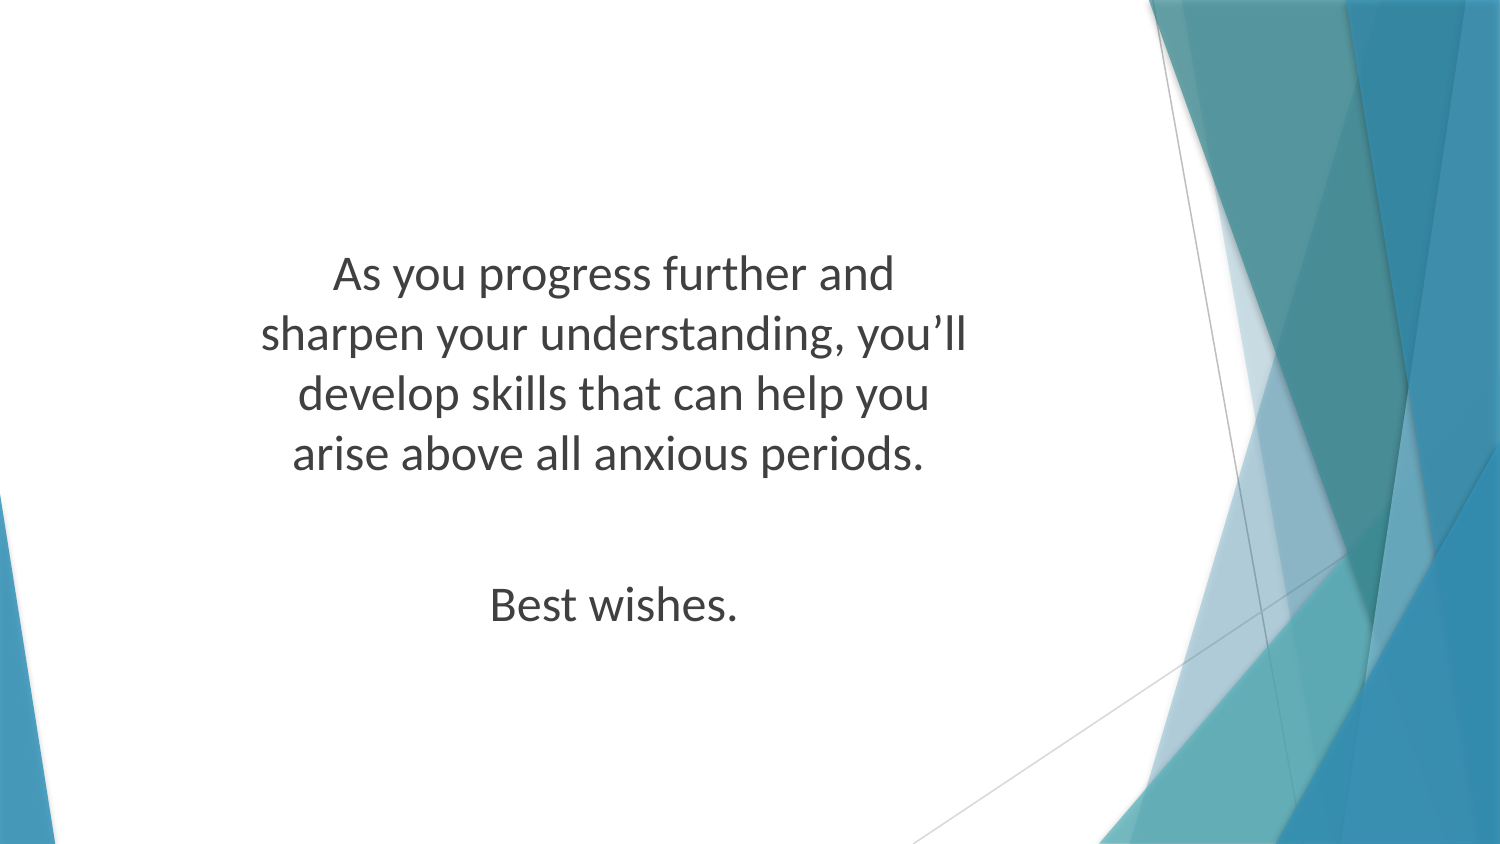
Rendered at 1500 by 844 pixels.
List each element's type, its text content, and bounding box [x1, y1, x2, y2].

list As you progress further and sharpen your understanding, you’ll develop skills that can help you arise above all anxious periods. Best wishes. [242, 232, 987, 765]
